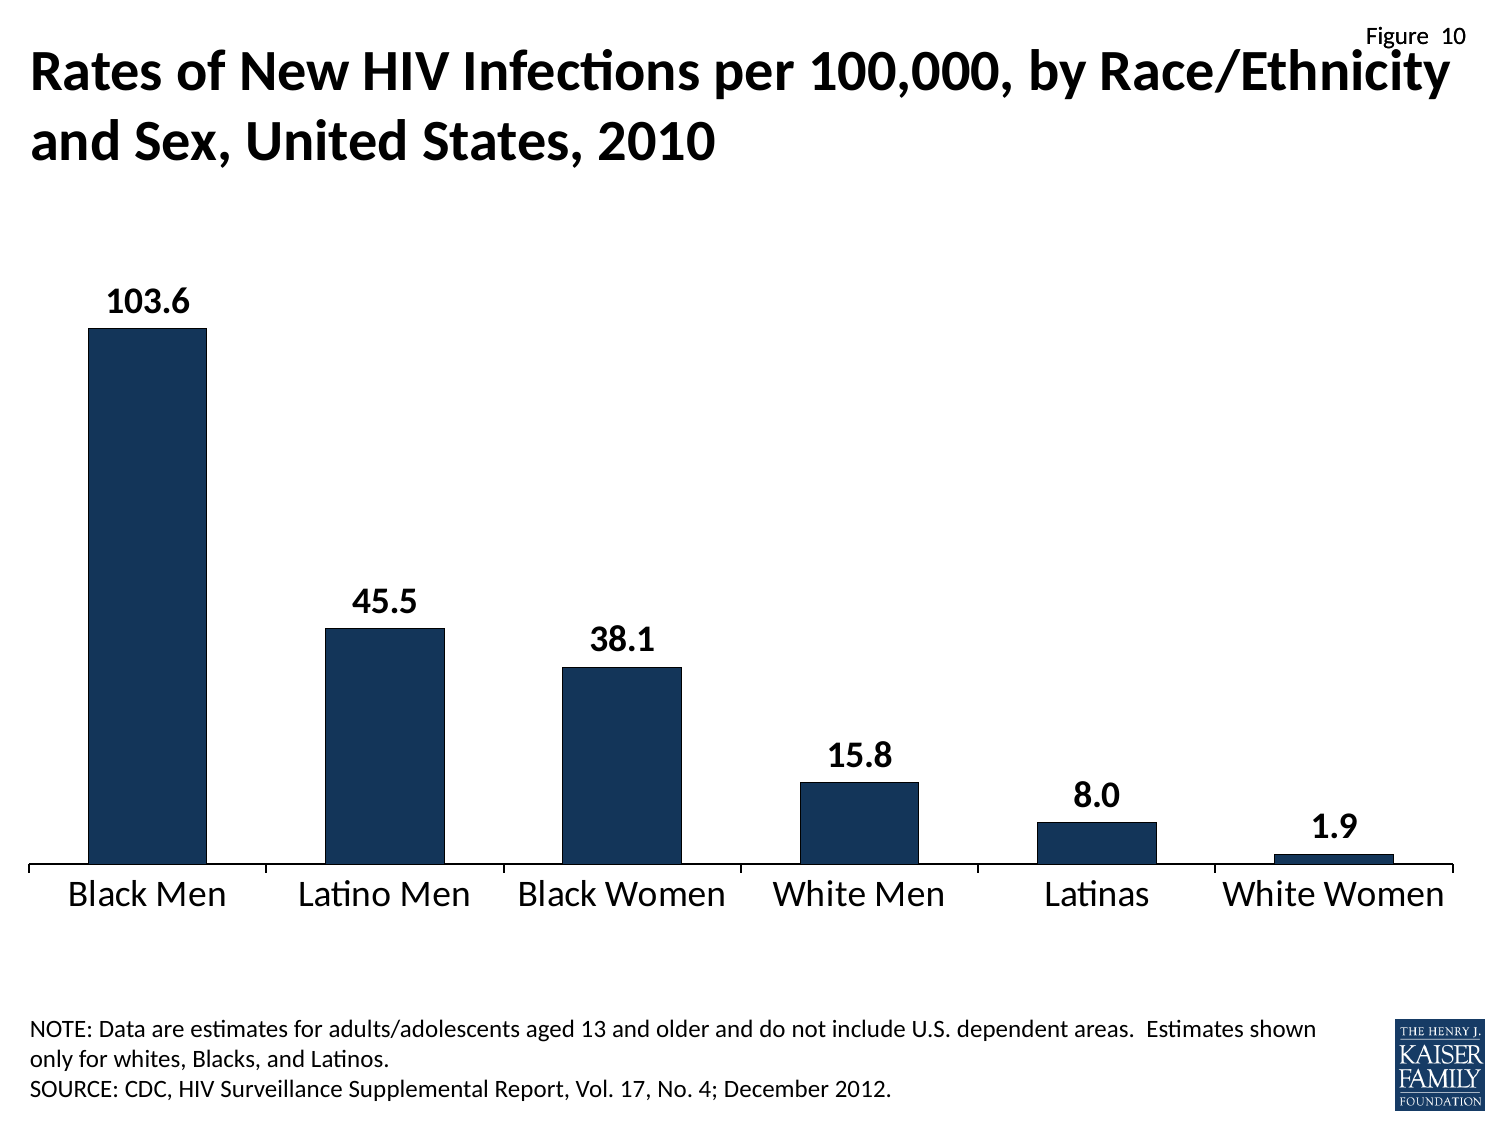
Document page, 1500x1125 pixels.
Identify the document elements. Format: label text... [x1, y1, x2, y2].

picture [1395, 1019, 1485, 1111]
chart [5, 149, 1476, 976]
title Rates of New HIV Infections per 100,000, by Race/Ethnicity and Sex, United States, 2010 [14, 24, 1486, 176]
list NOTE: Data are estimates for adults/adolescents aged 13 and older and do not include U.S. dependent areas. Estimates shown only for whites, Blacks, and Latinos. SOURCE: CDC, HIV Surveillance Supplemental Report, Vol. 17, No. 4; December 2012. [15, 1020, 1380, 1110]
